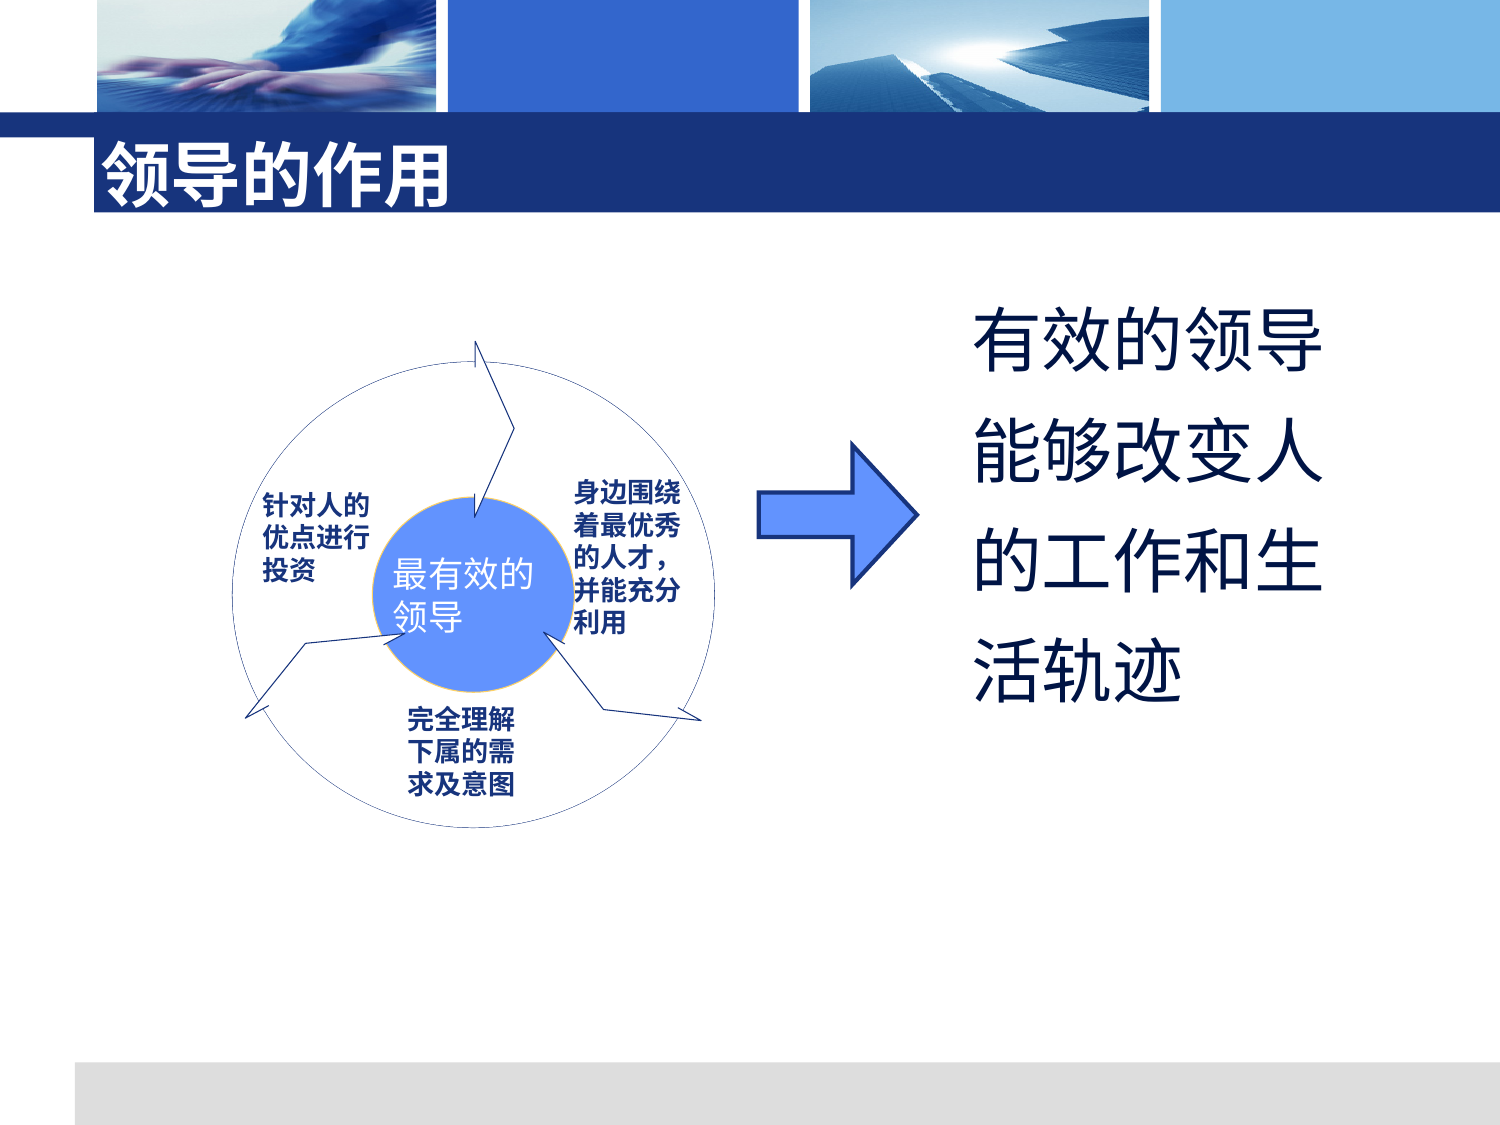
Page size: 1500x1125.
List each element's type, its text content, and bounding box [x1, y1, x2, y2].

text_box 领导的作用 [100, 54, 1150, 216]
picture [810, 0, 1150, 54]
picture [97, 0, 437, 112]
text_box 有效的领导能够改变人的工作和生活轨迹 [971, 354, 1339, 712]
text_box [226, 341, 715, 828]
text_box [758, 445, 918, 585]
